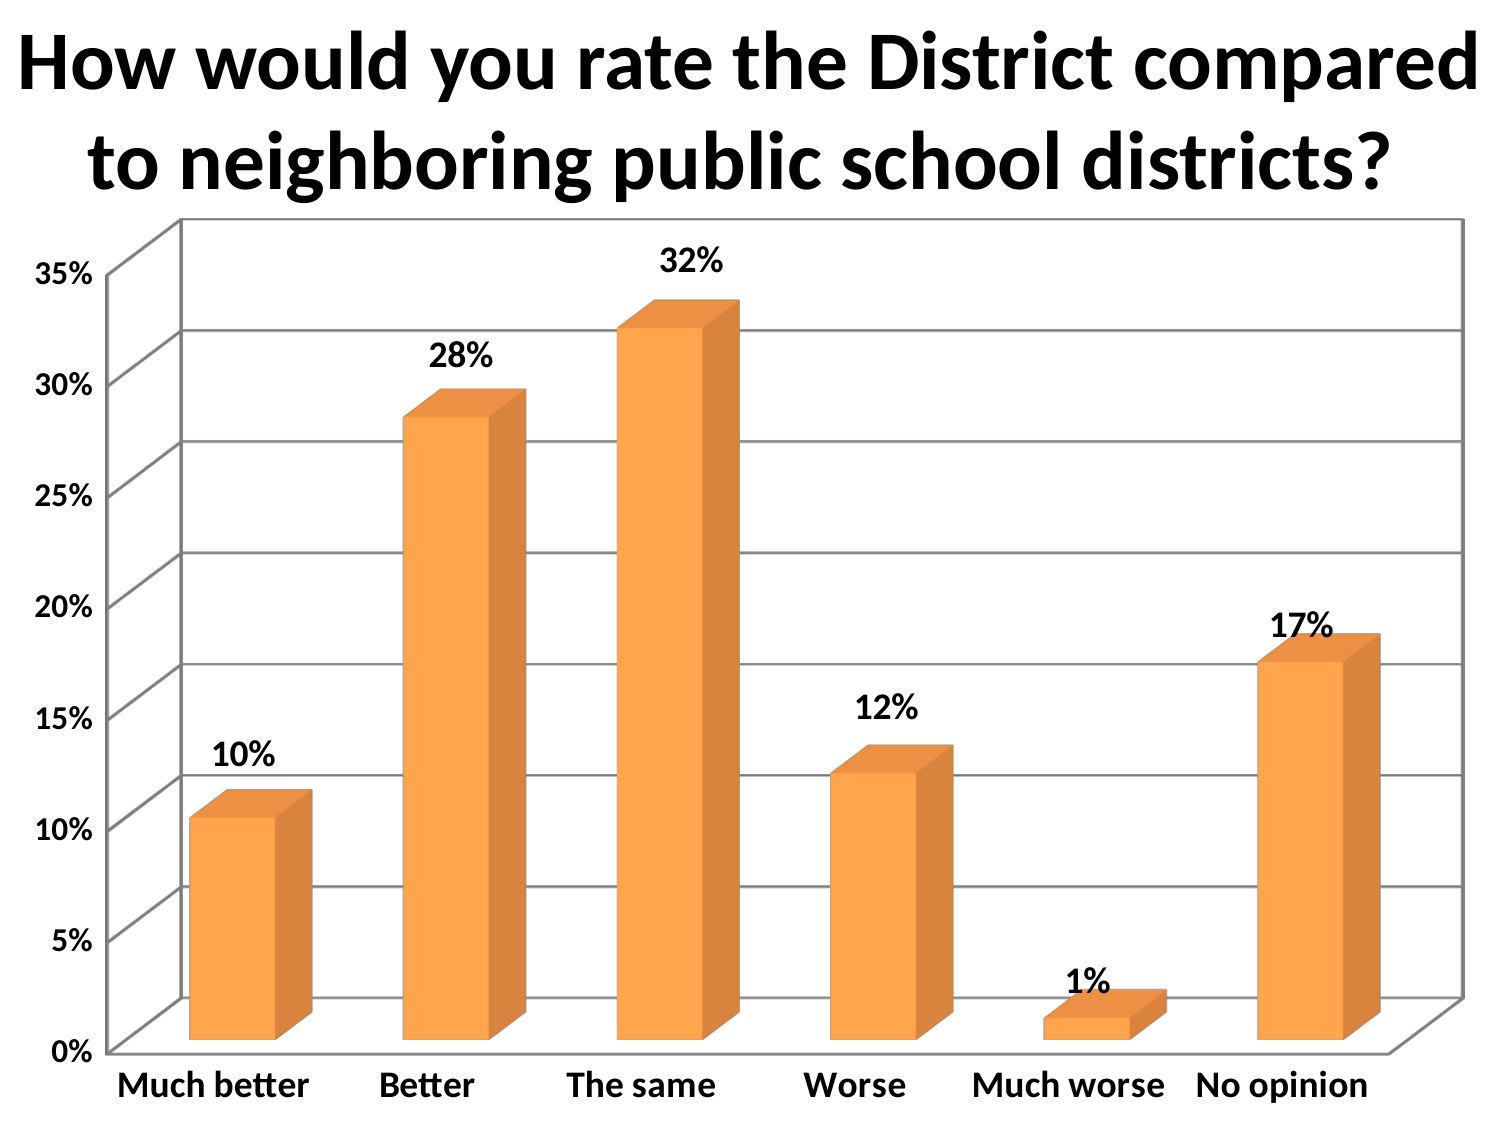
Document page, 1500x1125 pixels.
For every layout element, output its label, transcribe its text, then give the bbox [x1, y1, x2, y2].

title How would you rate the District compared to neighboring public school districts? [0, 0, 1500, 199]
chart [0, 199, 1500, 1125]
